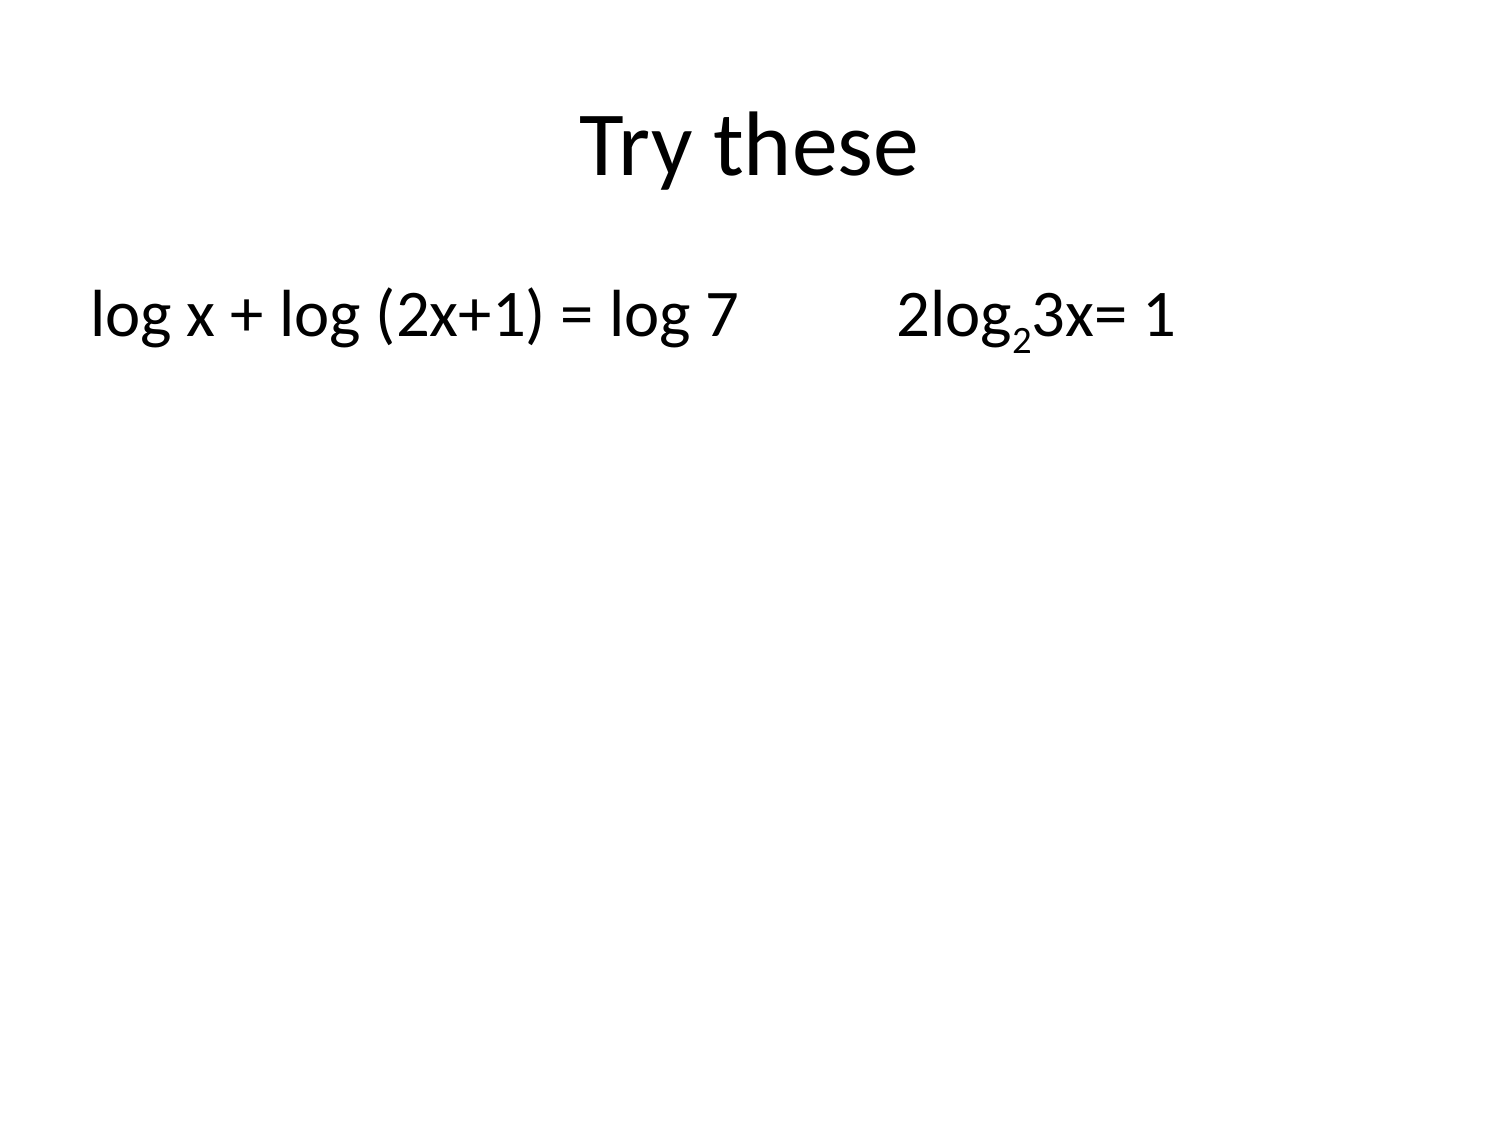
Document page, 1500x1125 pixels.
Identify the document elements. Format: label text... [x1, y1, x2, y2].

title Try these [75, 45, 1425, 233]
list log x + log (2x+1) = log 7 2log23x= 1 [75, 262, 1425, 1005]
